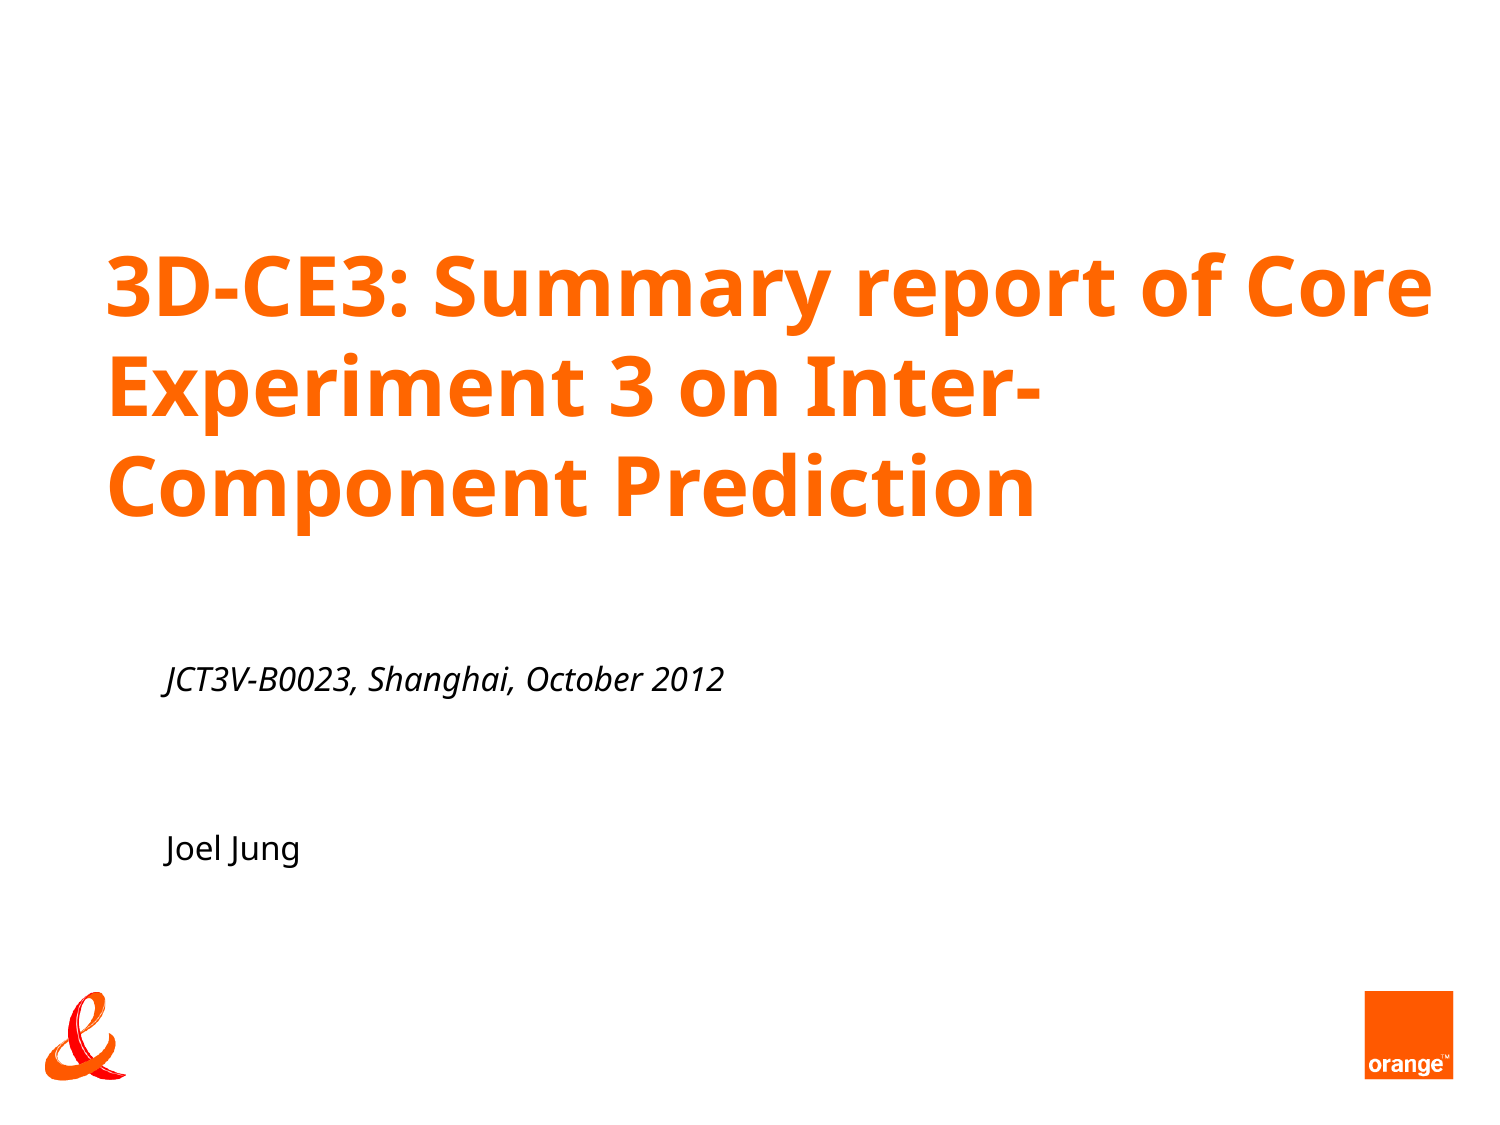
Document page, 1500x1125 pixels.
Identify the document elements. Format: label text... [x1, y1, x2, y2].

subtitle JCT3V-B0023, Shanghai, October 2012 Joel Jung [165, 657, 1217, 748]
picture [0, 947, 710, 1125]
title 3D-CE3: Summary report of Core Experiment 3 on Inter-Component Prediction [104, 233, 1452, 507]
picture [1316, 946, 1497, 1124]
